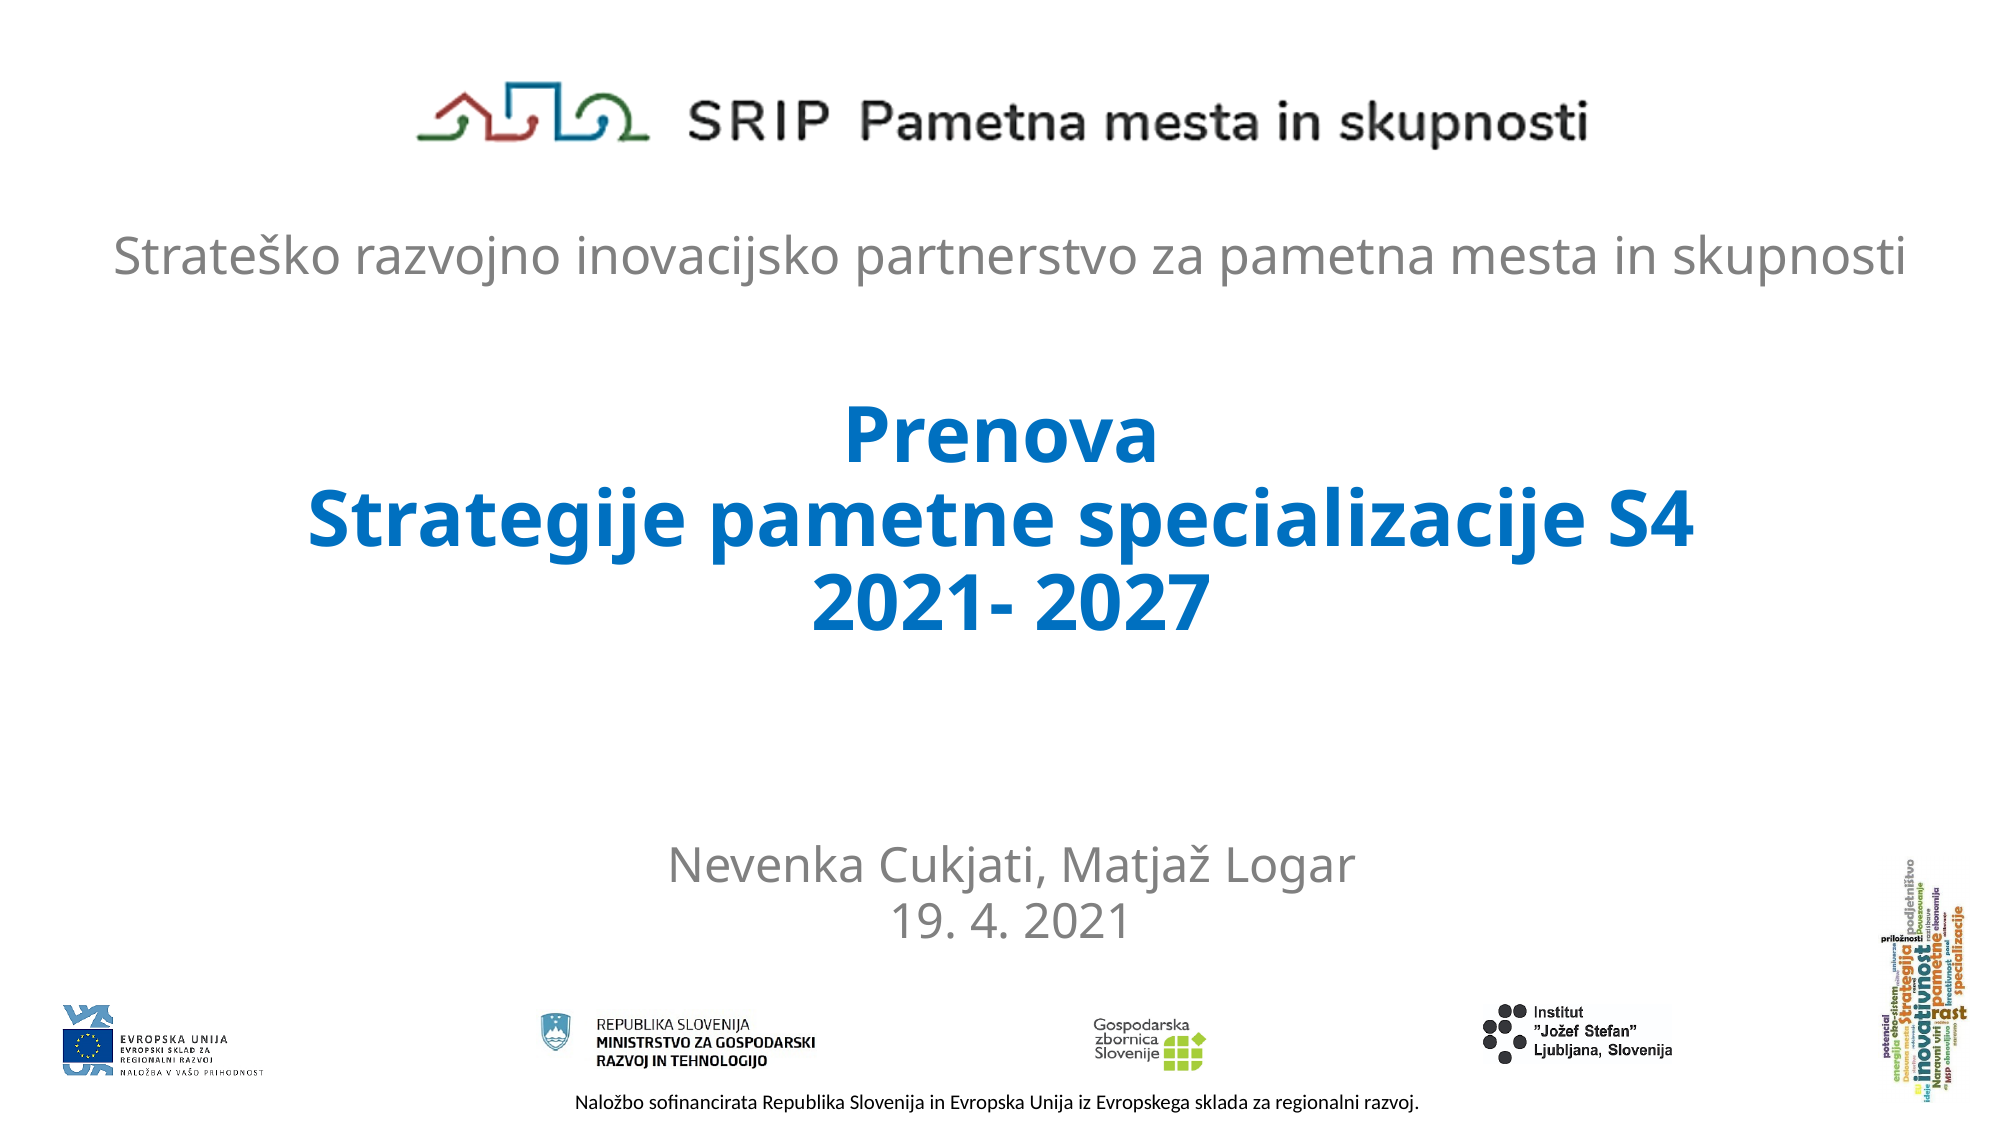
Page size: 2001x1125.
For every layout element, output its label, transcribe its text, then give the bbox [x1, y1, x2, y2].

picture [1090, 1013, 1211, 1073]
title Strateško razvojno inovacijsko partnerstvo za pametna mesta in skupnosti [86, 207, 1938, 356]
picture [62, 1004, 264, 1076]
subtitle Nevenka Cukjati, Matjaž Logar 19. 4. 2021 [196, 769, 1828, 956]
picture [1483, 1004, 1672, 1064]
text_box Prenova Strategije pametne specializacije S4 2021- 2027 [124, 385, 1900, 740]
picture [1878, 856, 1970, 1103]
picture [397, 62, 1603, 155]
picture [536, 1009, 817, 1069]
